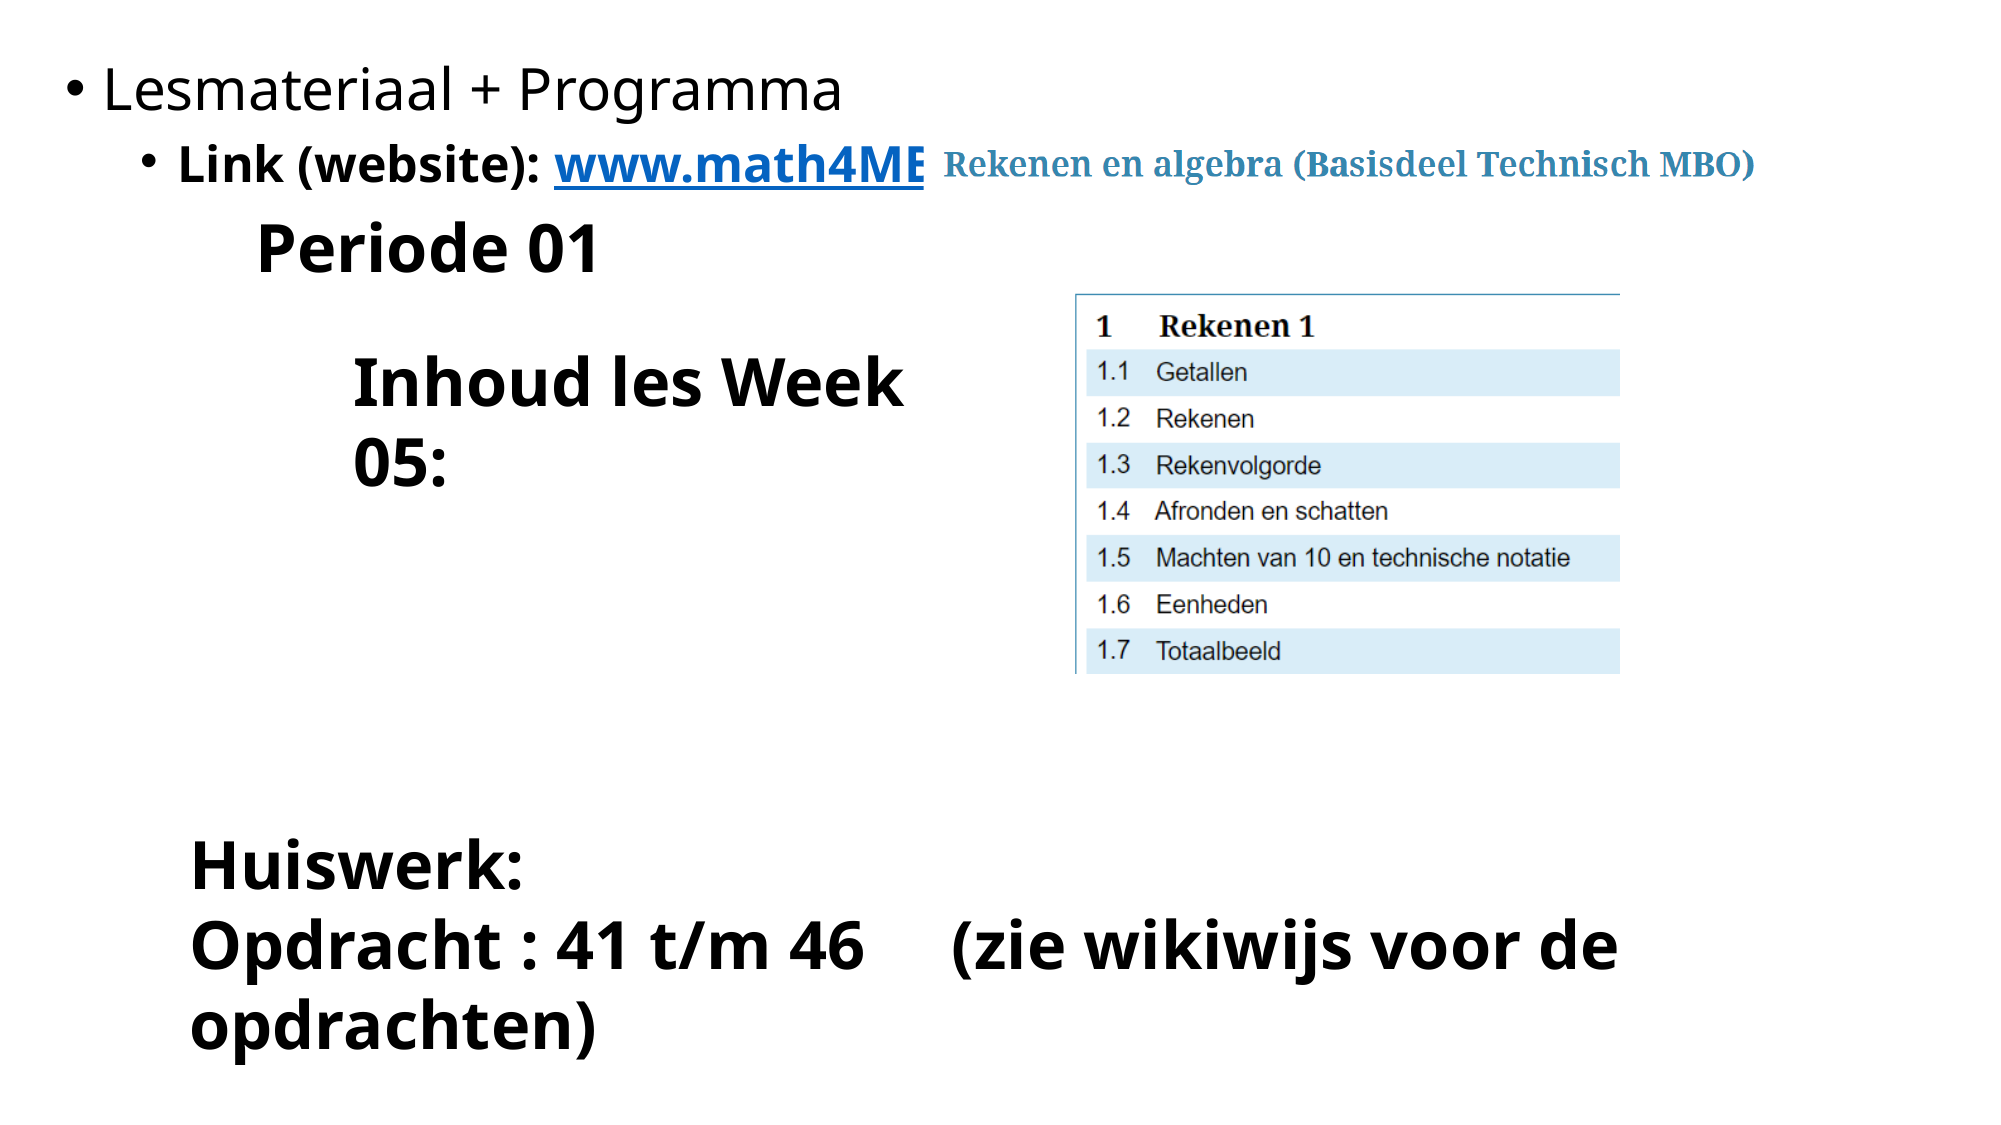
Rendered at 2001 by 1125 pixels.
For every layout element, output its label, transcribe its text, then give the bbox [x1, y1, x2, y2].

text_box Inhoud les Week 05: [338, 332, 924, 507]
picture [923, 143, 2000, 194]
list Lesmateriaal + Programma Link (website): www.math4MBO.nl [50, 52, 1593, 285]
text_box Huiswerk: Opdracht : 41 t/m 46 (zie wikiwijs voor de opdrachten) [174, 815, 1838, 1125]
text_box Periode 01 [240, 198, 698, 294]
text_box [1069, 275, 1620, 674]
